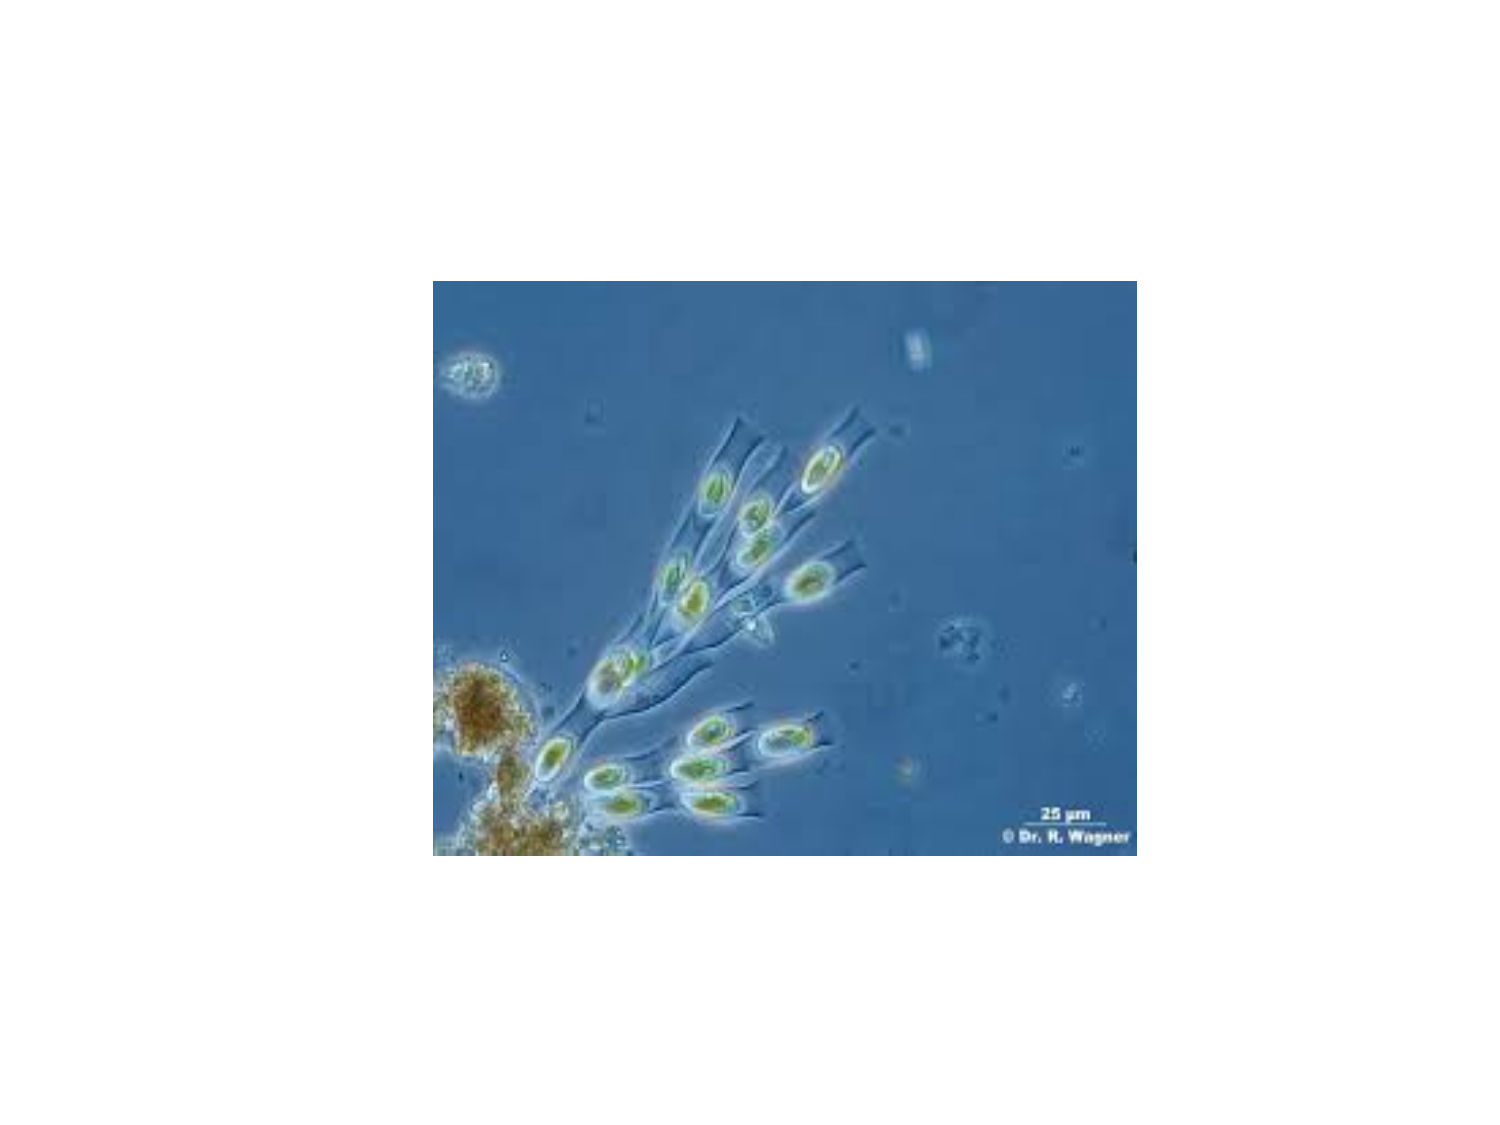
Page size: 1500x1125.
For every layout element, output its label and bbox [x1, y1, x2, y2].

list [433, 280, 1137, 856]
